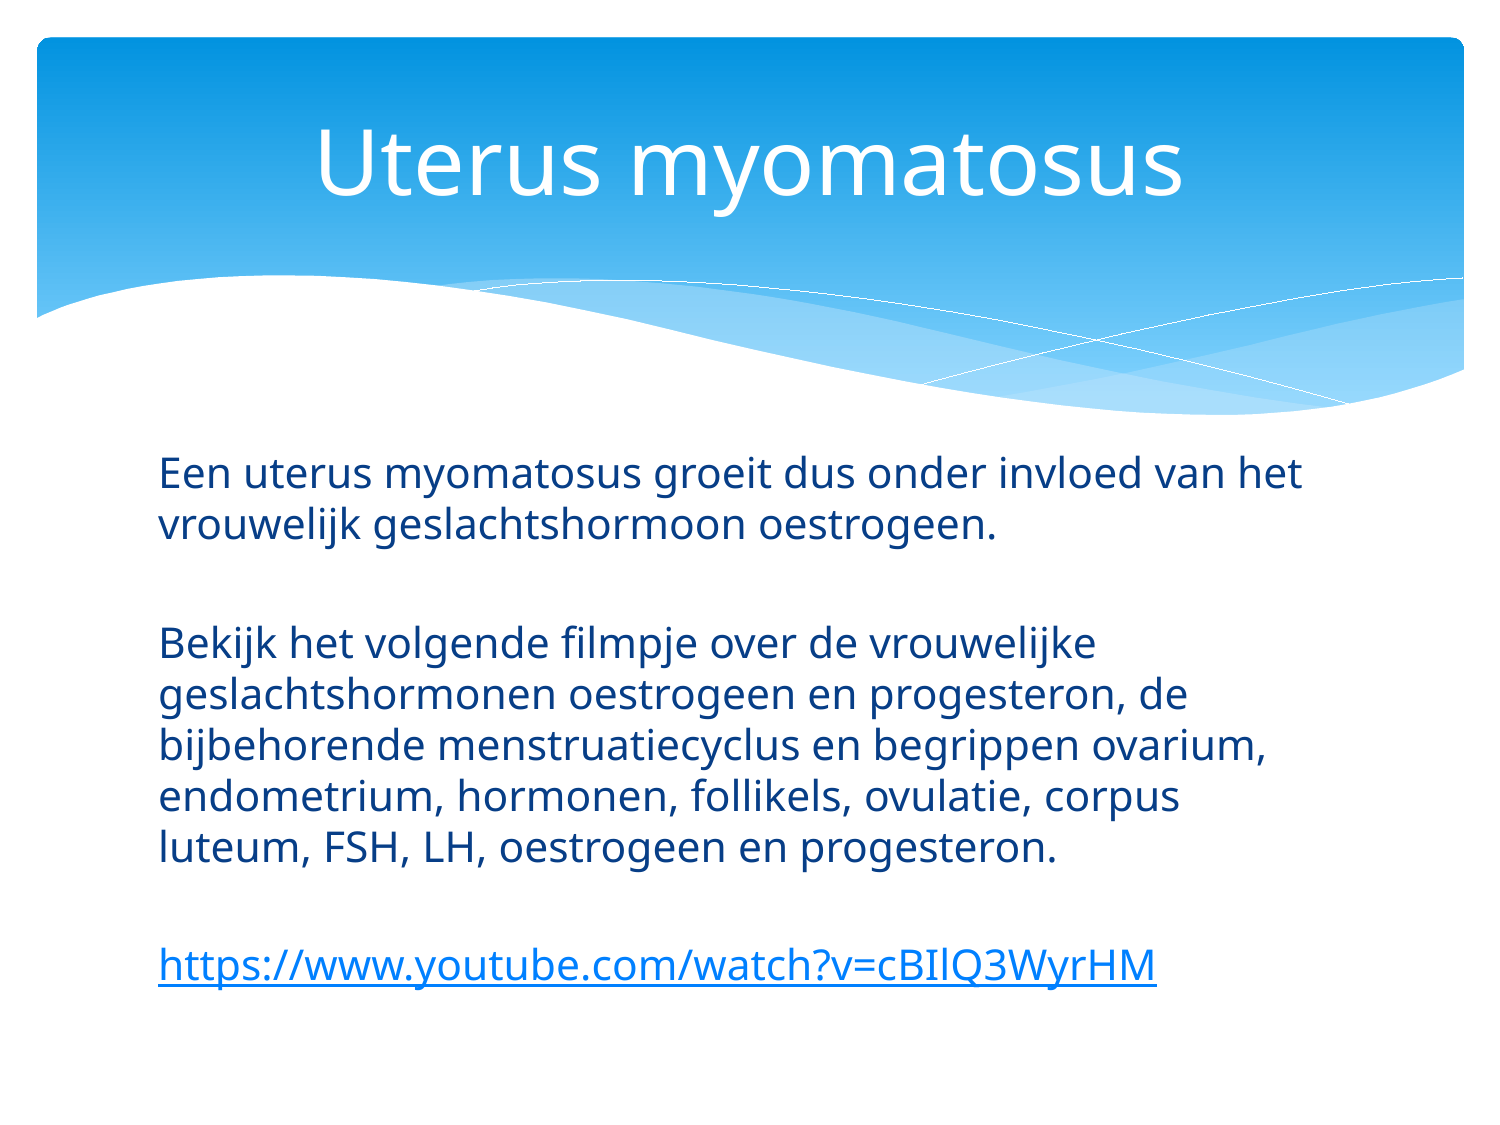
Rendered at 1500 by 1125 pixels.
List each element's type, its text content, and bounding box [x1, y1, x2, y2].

title Uterus myomatosus [75, 55, 1425, 261]
list Een uterus myomatosus groeit dus onder invloed van het vrouwelijk geslachtshormoon oestrogeen. Bekijk het volgende filmpje over de vrouwelijke geslachtshormonen oestrogeen en progesteron, de bijbehorende menstruatiecyclus en begrippen ovarium, endometrium, hormonen, follikels, ovulatie, corpus luteum, FSH, LH, oestrogeen en progesteron. https://www.youtube.com/watch?v=cBIlQ3WyrHM [143, 438, 1359, 1005]
